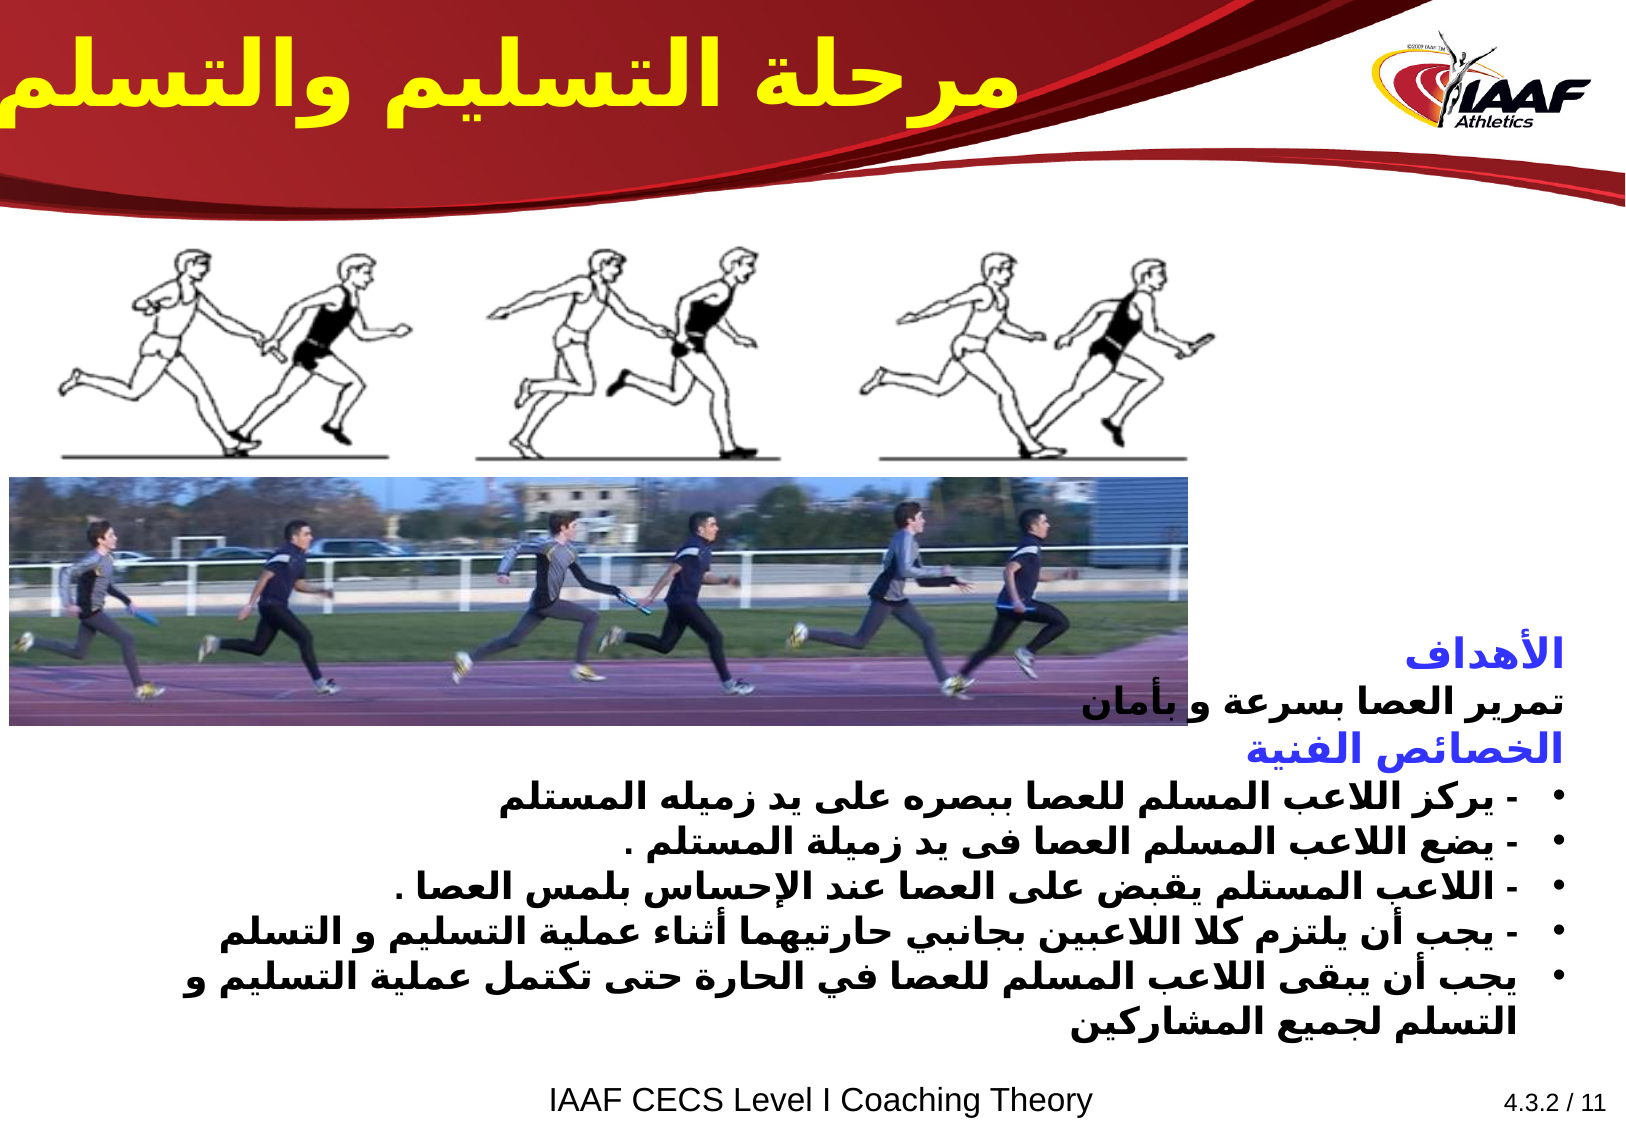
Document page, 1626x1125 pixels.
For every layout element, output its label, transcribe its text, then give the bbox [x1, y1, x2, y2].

text_box IAAF CECS Level I Coaching Theory [466, 1084, 1177, 1100]
text_box الأهداف تمرير العصا بسرعة و بأمان الخصائص الفنية - يركز اللاعب المسلم للعصا ببصره على يد زميله المستلم - يضع اللاعب المسلم العصا فى يد زميلة المستلم . - اللاعب المستلم يقبض على العصا عند الإحساس بلمس العصا . - يجب أن يلتزم كلا اللاعبين بجانبي حارتيهما أثناء عملية التسليم و التسلم يجب أن يبقى اللاعب المسلم للعصا في الحارة حتى تكتمل عملية التسليم و التسلم لجميع المشاركين [139, 574, 1581, 1084]
text_box مرحلة التسليم والتسلم [0, 7, 1040, 132]
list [8, 499, 1189, 727]
text_box 4.3.2 / 11 [1485, 1079, 1625, 1125]
picture [0, 0, 1626, 1125]
